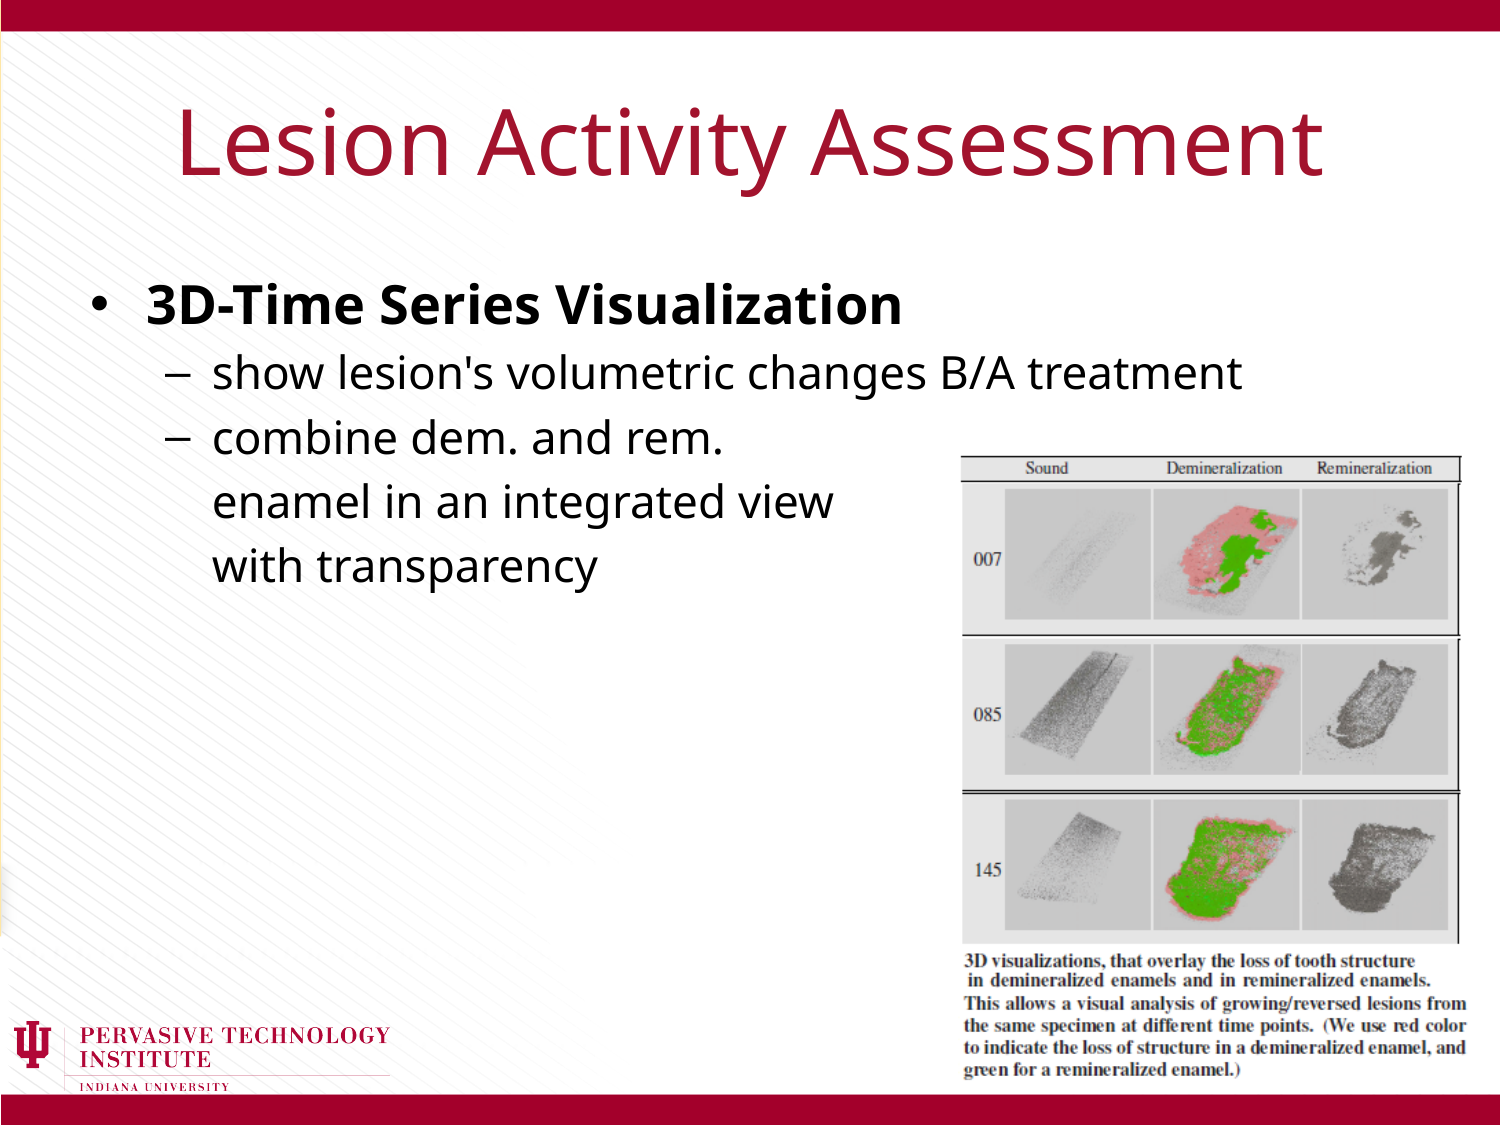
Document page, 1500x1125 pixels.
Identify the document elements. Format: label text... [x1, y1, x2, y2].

title Lesion Activity Assessment [75, 45, 1425, 233]
list 3D-Time Series Visualization show lesion's volumetric changes B/A treatment combine dem. and rem. enamel in an integrated view with transparency [75, 262, 1425, 1005]
picture [0, 0, 1500, 1125]
